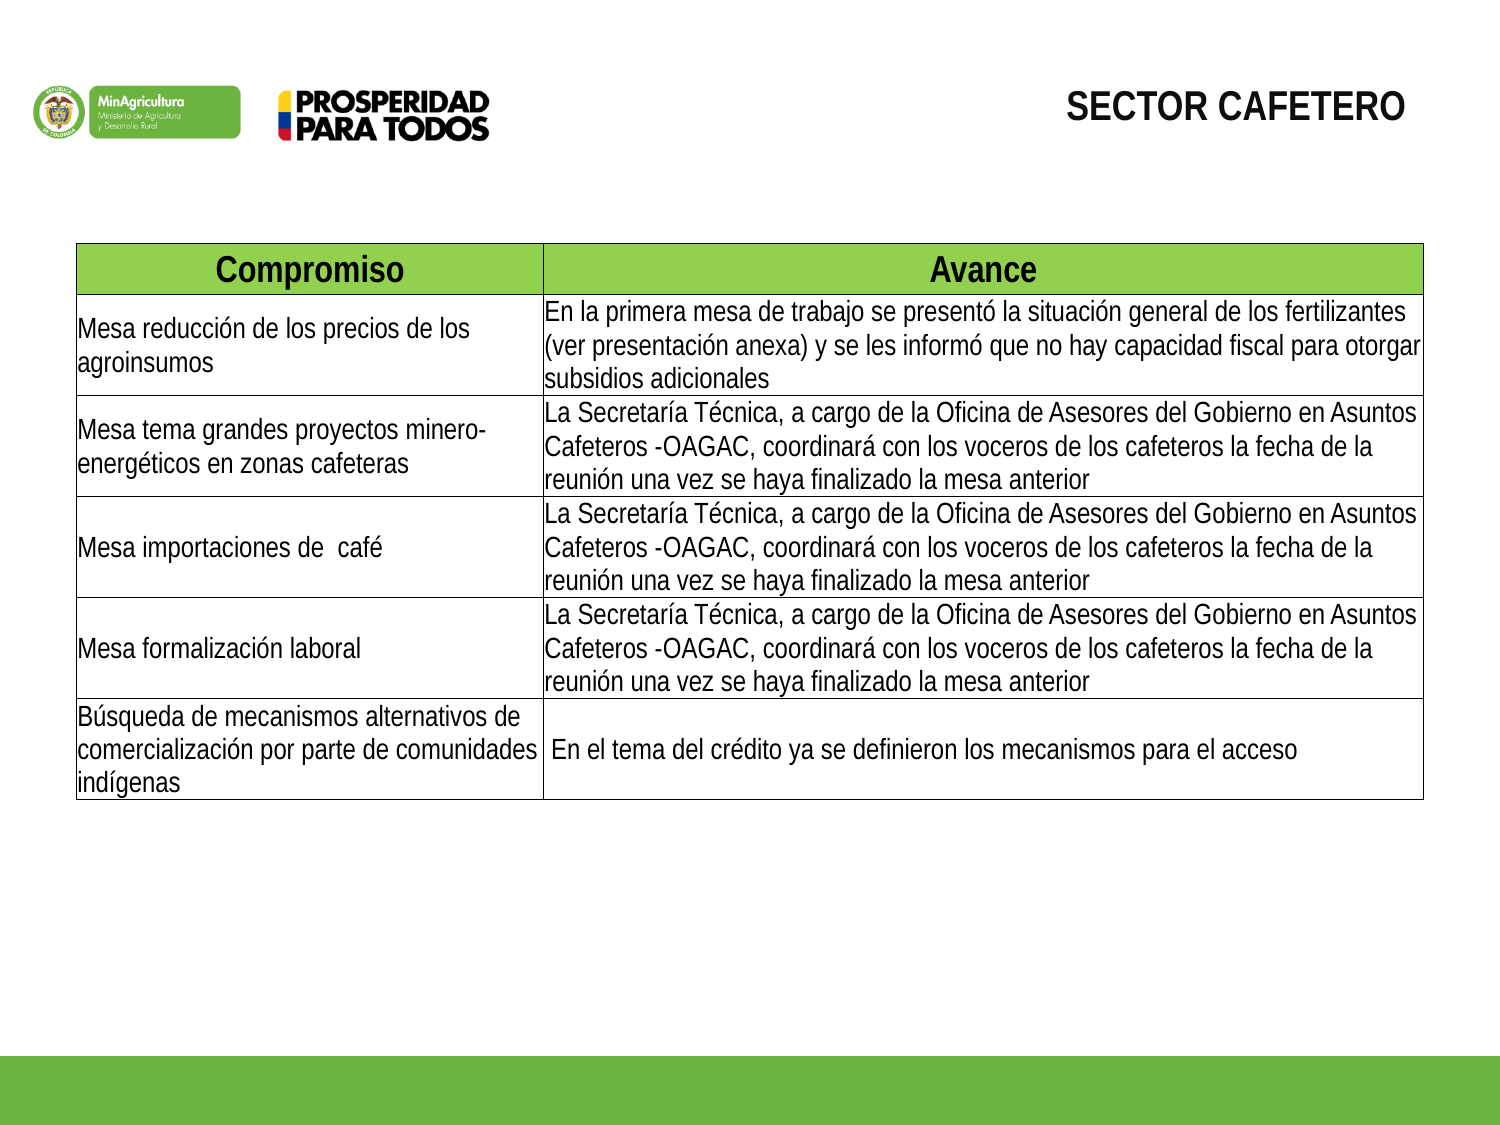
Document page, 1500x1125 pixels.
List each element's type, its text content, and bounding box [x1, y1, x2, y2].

table_cell Mesa formalización laboral [77, 598, 543, 698]
table_cell La Secretaría Técnica, a cargo de la Oficina de Asesores del Gobierno en Asuntos Cafeteros -OAGAC, coordinará con los voceros de los cafeteros la fecha de la reunión una vez se haya finalizado la mesa anterior [544, 396, 1423, 496]
table_cell Mesa importaciones de café [77, 497, 543, 597]
table_header Avance [544, 244, 1423, 294]
picture [31, 80, 245, 143]
table_cell En el tema del crédito ya se definieron los mecanismos para el acceso [544, 699, 1423, 799]
table_cell Búsqueda de mecanismos alternativos de comercialización por parte de comunidades indígenas [77, 699, 543, 799]
text_box SECTOR CAFETERO [1051, 71, 1422, 137]
table_cell Mesa reducción de los precios de los agroinsumos [77, 295, 543, 395]
table_cell La Secretaría Técnica, a cargo de la Oficina de Asesores del Gobierno en Asuntos Cafeteros -OAGAC, coordinará con los voceros de los cafeteros la fecha de la reunión una vez se haya finalizado la mesa anterior [544, 497, 1423, 597]
picture [265, 80, 496, 150]
text_box [0, 1056, 1500, 1125]
table_cell En la primera mesa de trabajo se presentó la situación general de los fertilizantes (ver presentación anexa) y se les informó que no hay capacidad fiscal para otorgar subsidios adicionales [544, 295, 1423, 395]
table_header Compromiso [77, 244, 543, 294]
table_cell La Secretaría Técnica, a cargo de la Oficina de Asesores del Gobierno en Asuntos Cafeteros -OAGAC, coordinará con los voceros de los cafeteros la fecha de la reunión una vez se haya finalizado la mesa anterior [544, 598, 1423, 698]
table_cell Mesa tema grandes proyectos minero-energéticos en zonas cafeteras [77, 396, 543, 496]
